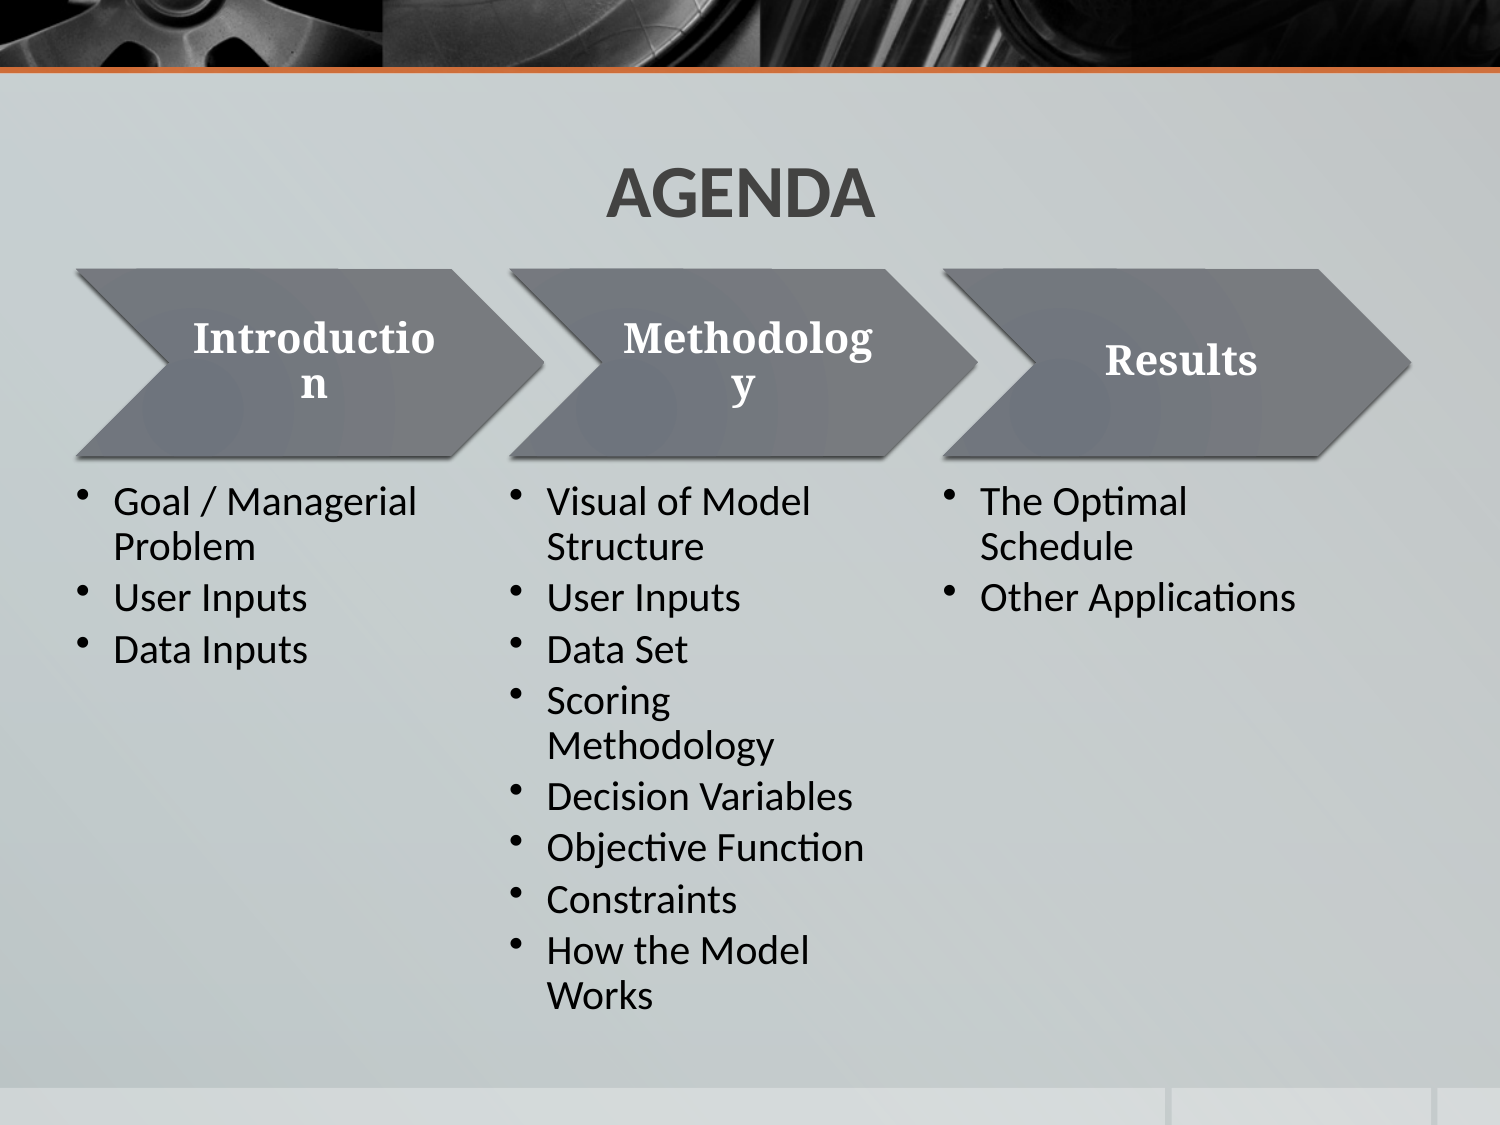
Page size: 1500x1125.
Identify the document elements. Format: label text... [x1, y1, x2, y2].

title AGENDA [75, 112, 1425, 263]
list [74, 249, 1413, 1063]
picture [0, 0, 1500, 67]
